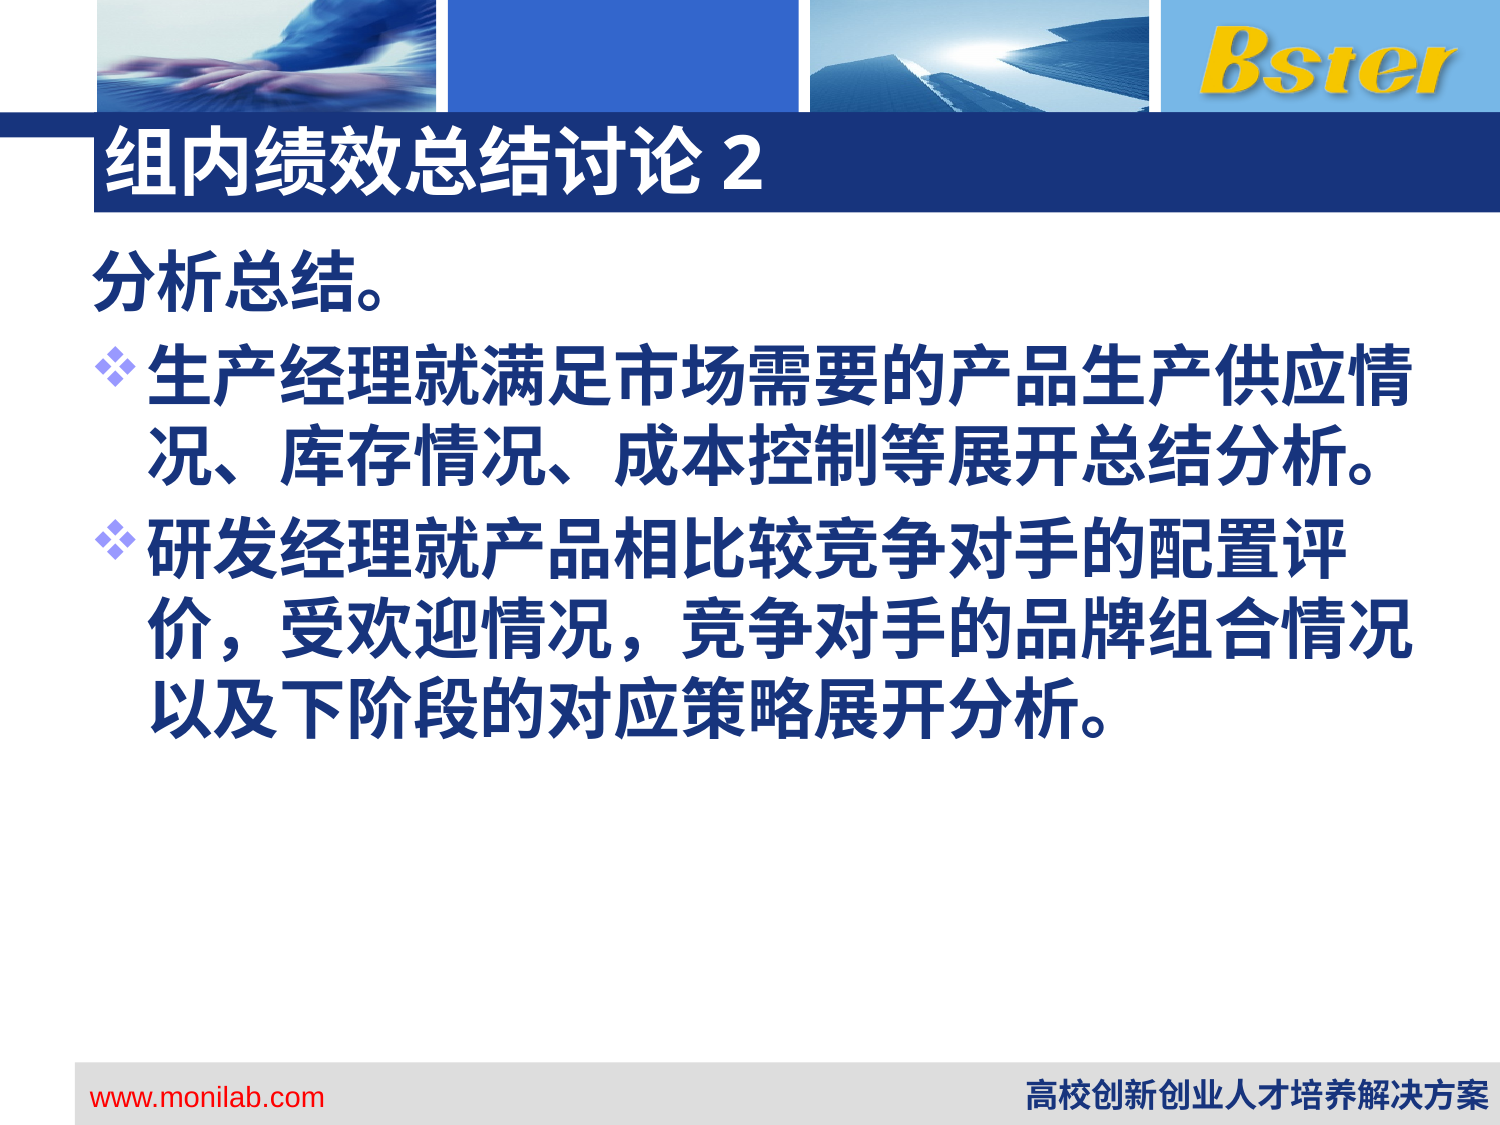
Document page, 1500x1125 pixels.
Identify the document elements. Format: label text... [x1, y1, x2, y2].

picture [97, 0, 437, 112]
list 分析总结。 生产经理就满足市场需要的产品生产供应情况、库存情况、成本控制等展开总结分析。 研发经理就产品相比较竞争对手的配置评价，受欢迎情况，竞争对手的品牌组合情况以及下阶段的对应策略展开分析。 [74, 232, 1454, 1034]
title 组内绩效总结讨论2 [88, 113, 1369, 206]
picture [1199, 26, 1458, 94]
picture [810, 0, 1150, 112]
